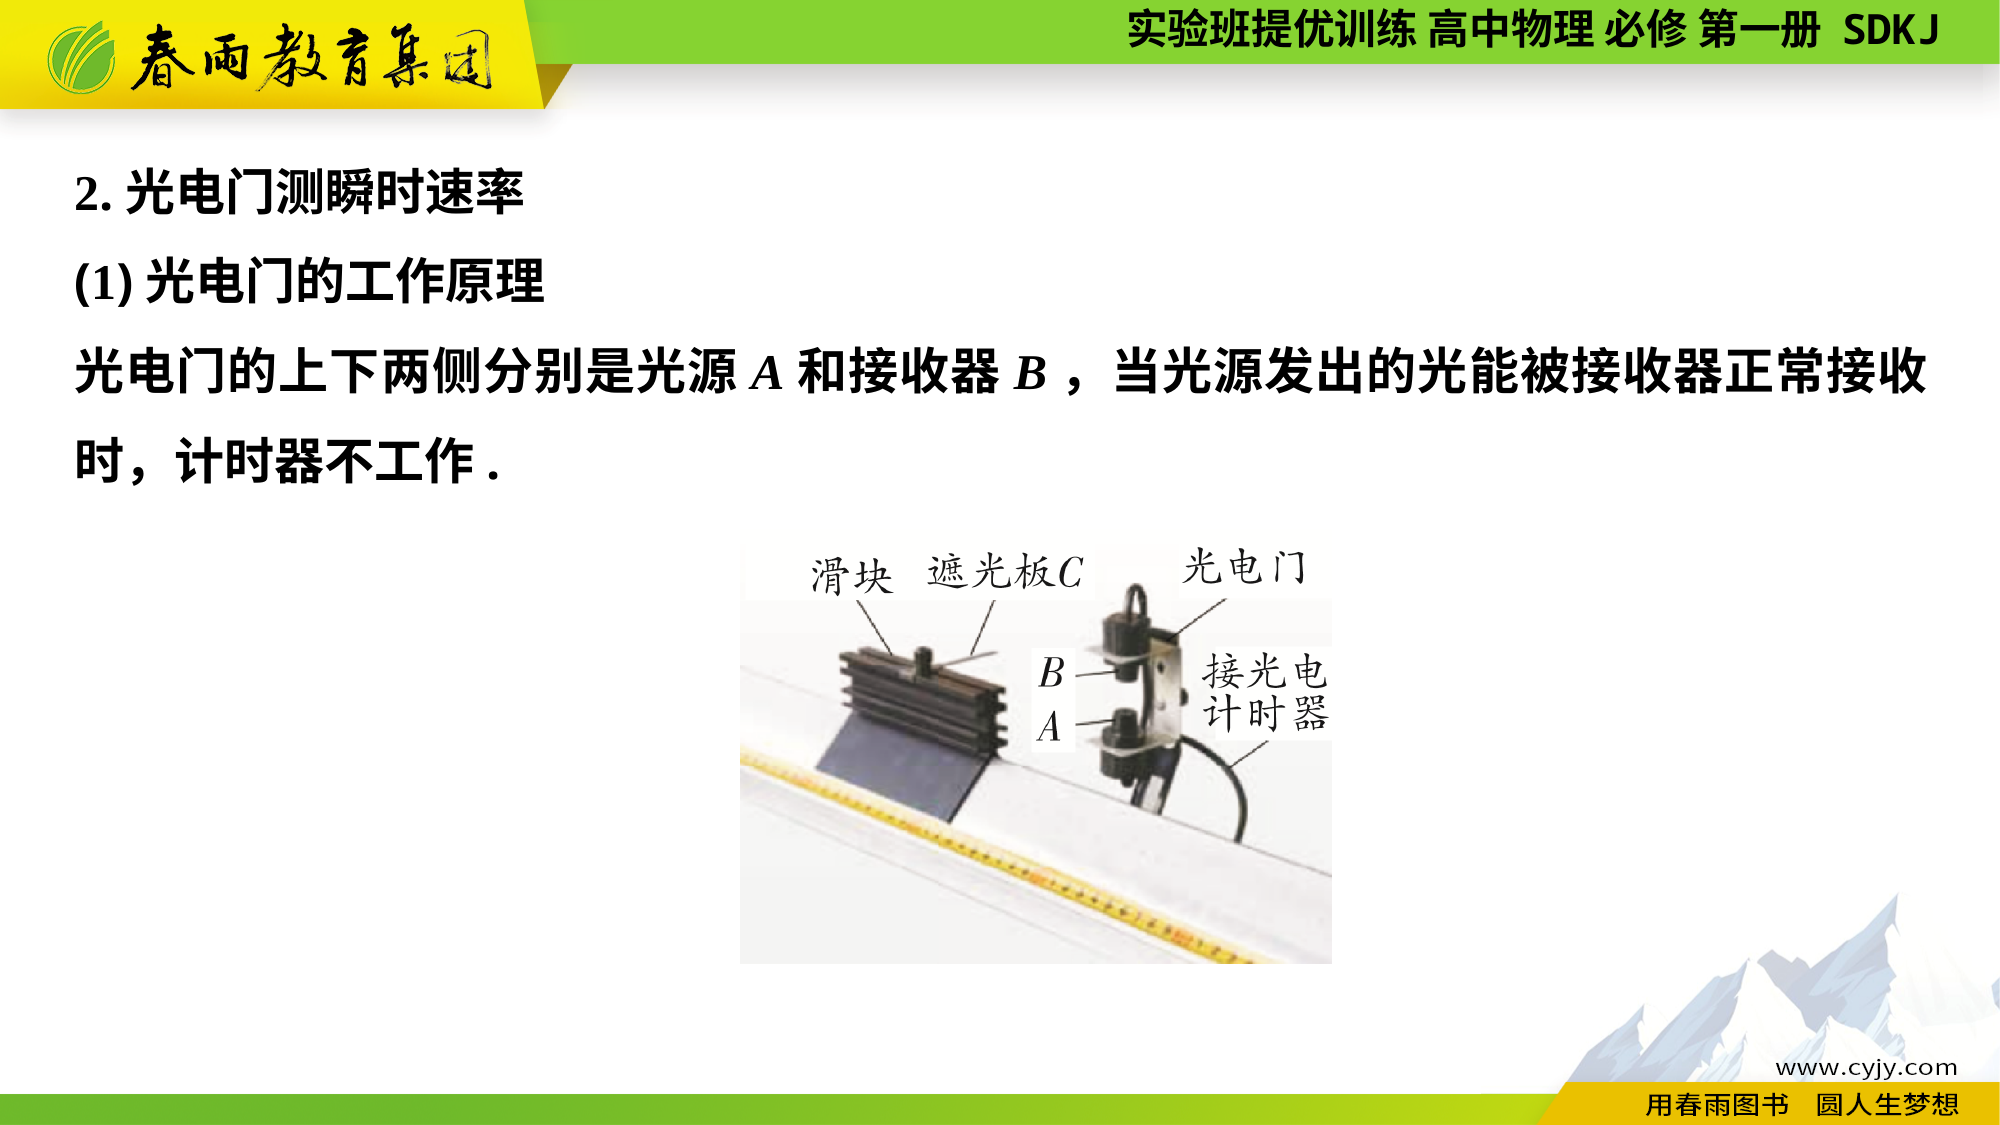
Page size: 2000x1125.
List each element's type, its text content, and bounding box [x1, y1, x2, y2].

list 2.光电门测瞬时速率 (1)光电门的工作原理 光电门的上下两侧分别是光源A和接收器B，当光源发出的光能被接收器正常接收时，计时器不工作. [59, 122, 1944, 502]
picture [0, 0, 2000, 1125]
